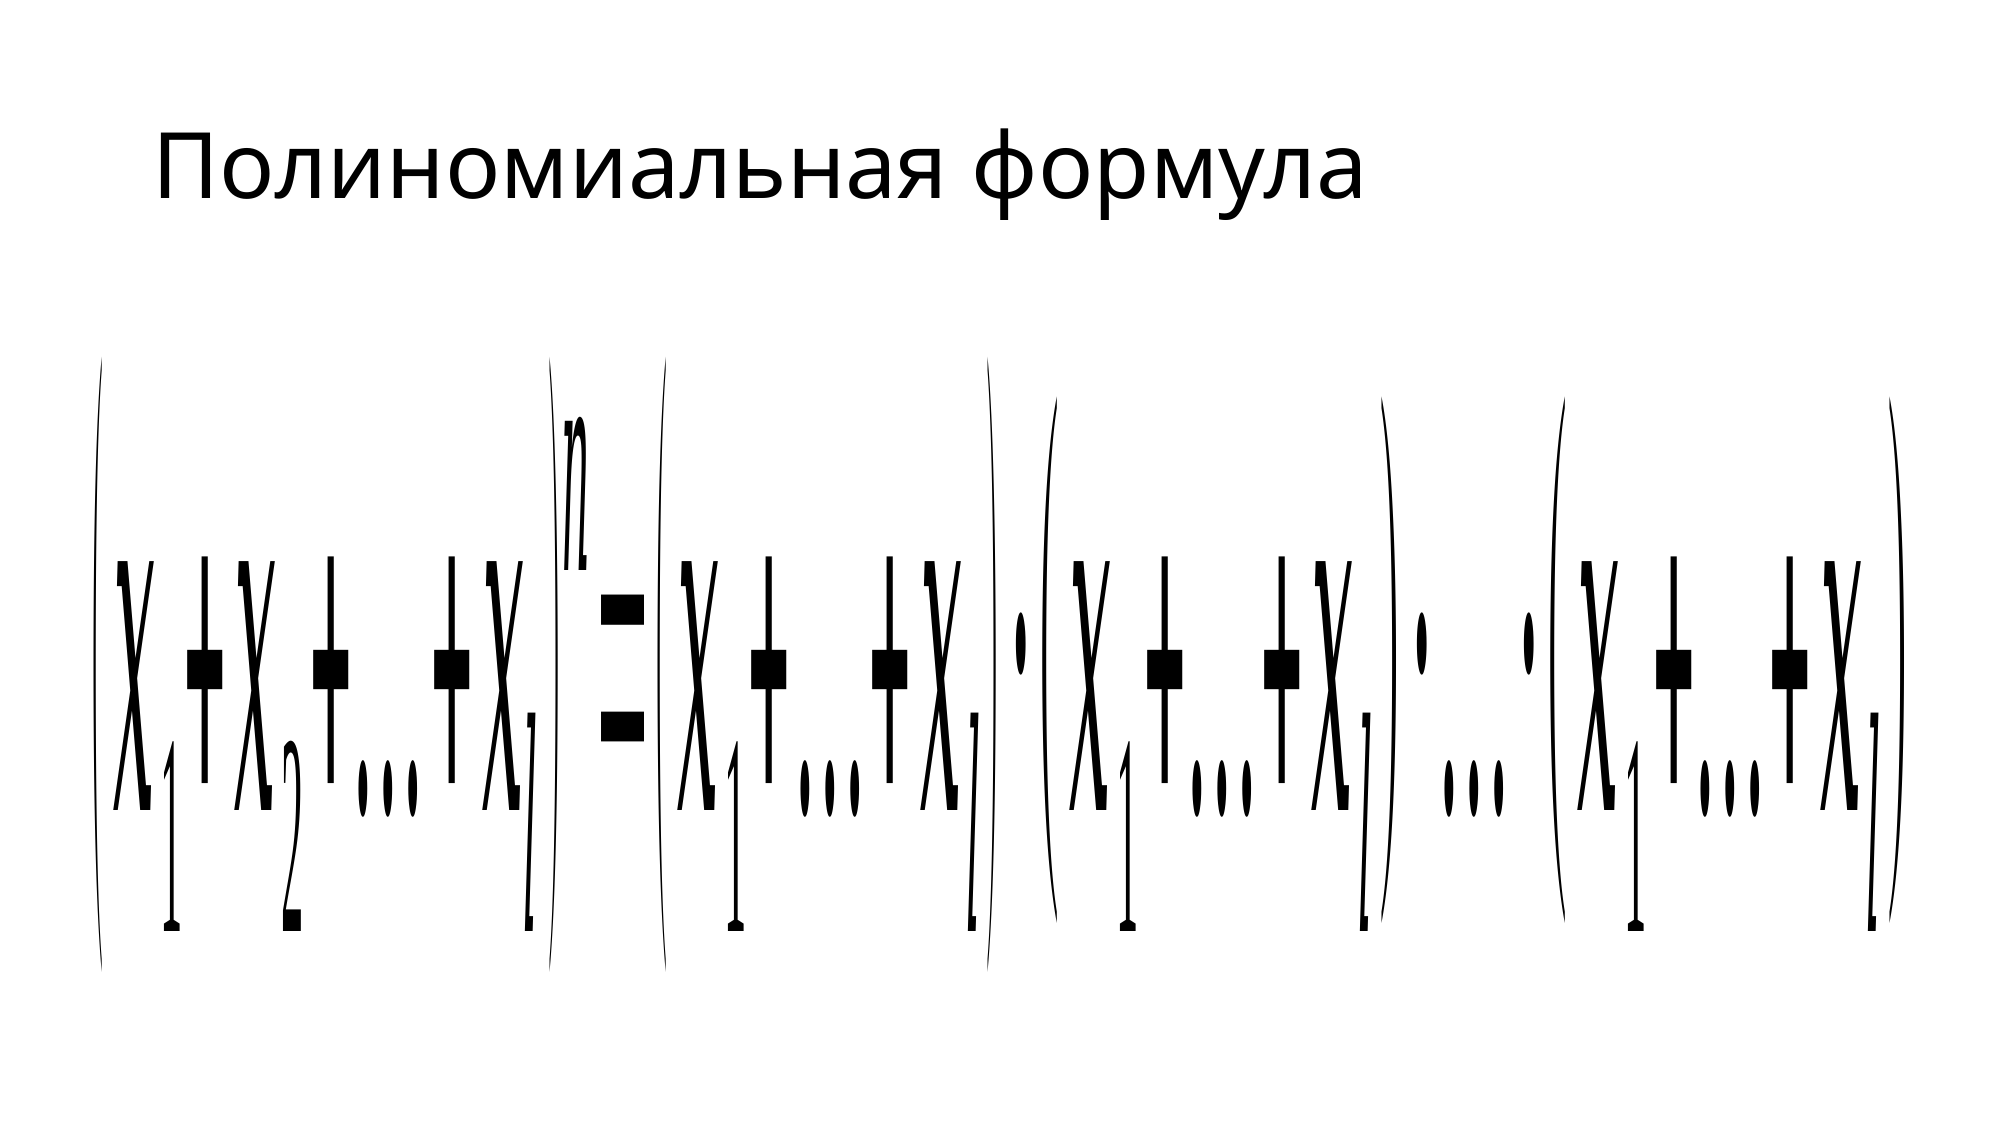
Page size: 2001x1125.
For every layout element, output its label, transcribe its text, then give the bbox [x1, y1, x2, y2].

title Полиномиальная формула [137, 59, 1863, 278]
